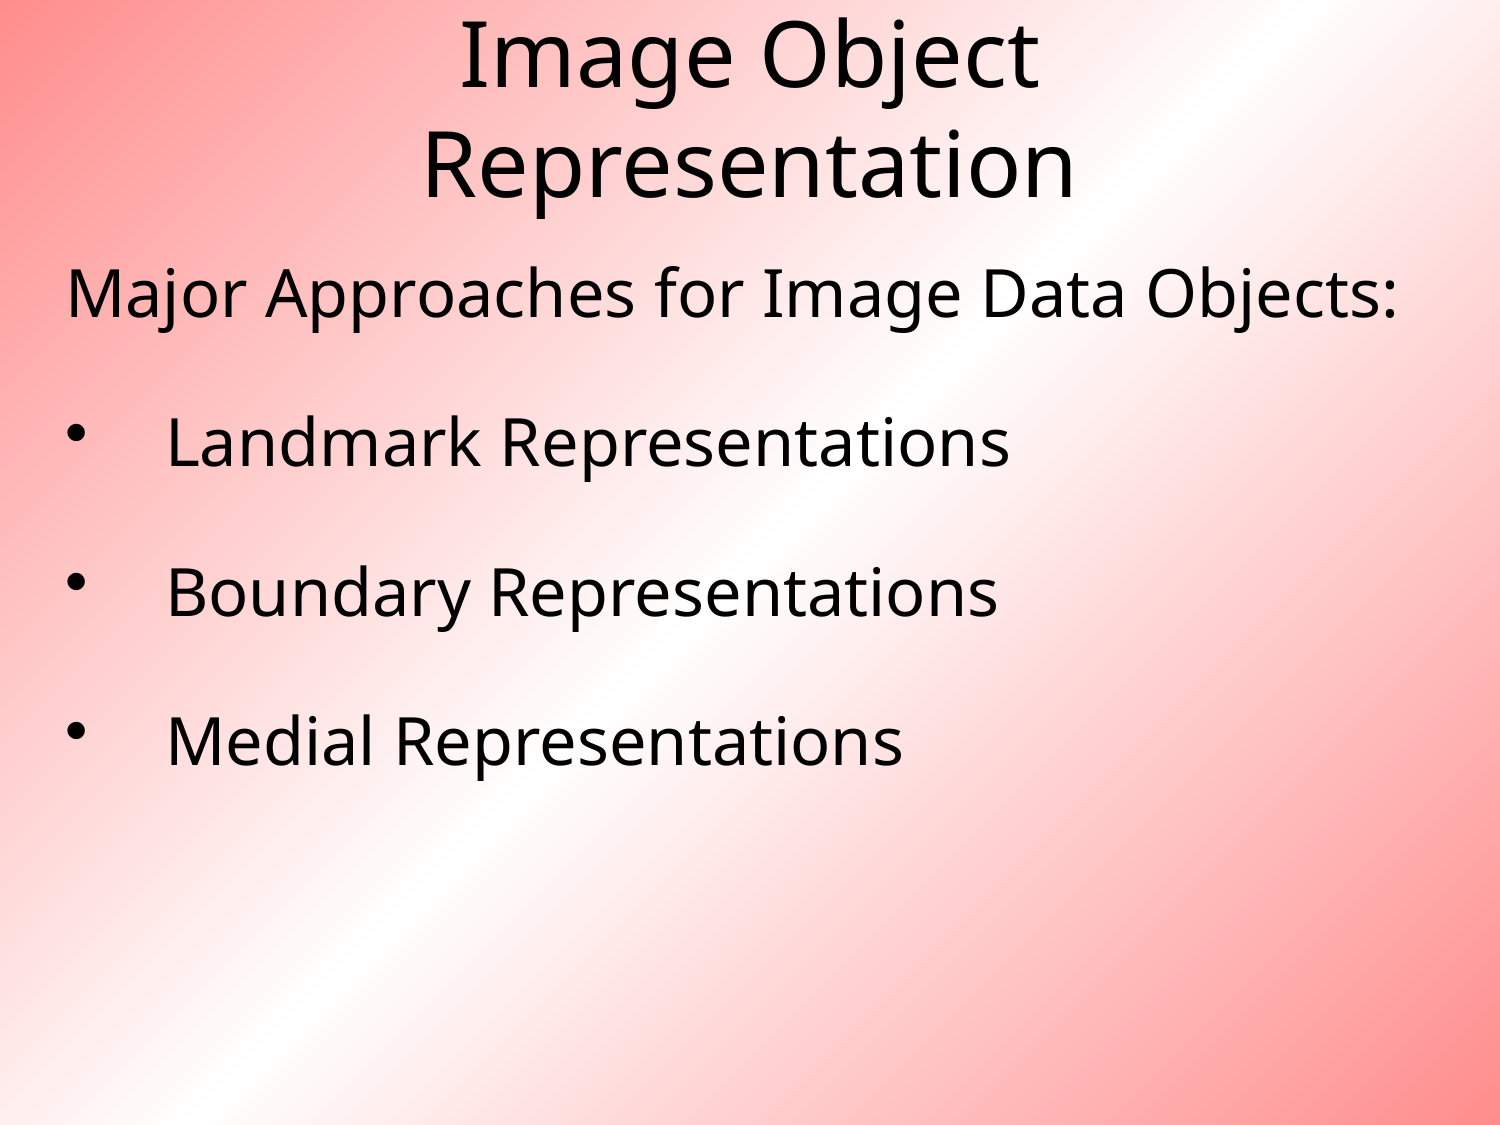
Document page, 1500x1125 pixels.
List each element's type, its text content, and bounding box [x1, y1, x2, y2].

list Major Approaches for Image Data Objects: Landmark Representations Boundary Representations Medial Representations [50, 187, 1450, 1063]
title Image Object Representation [112, 37, 1388, 175]
